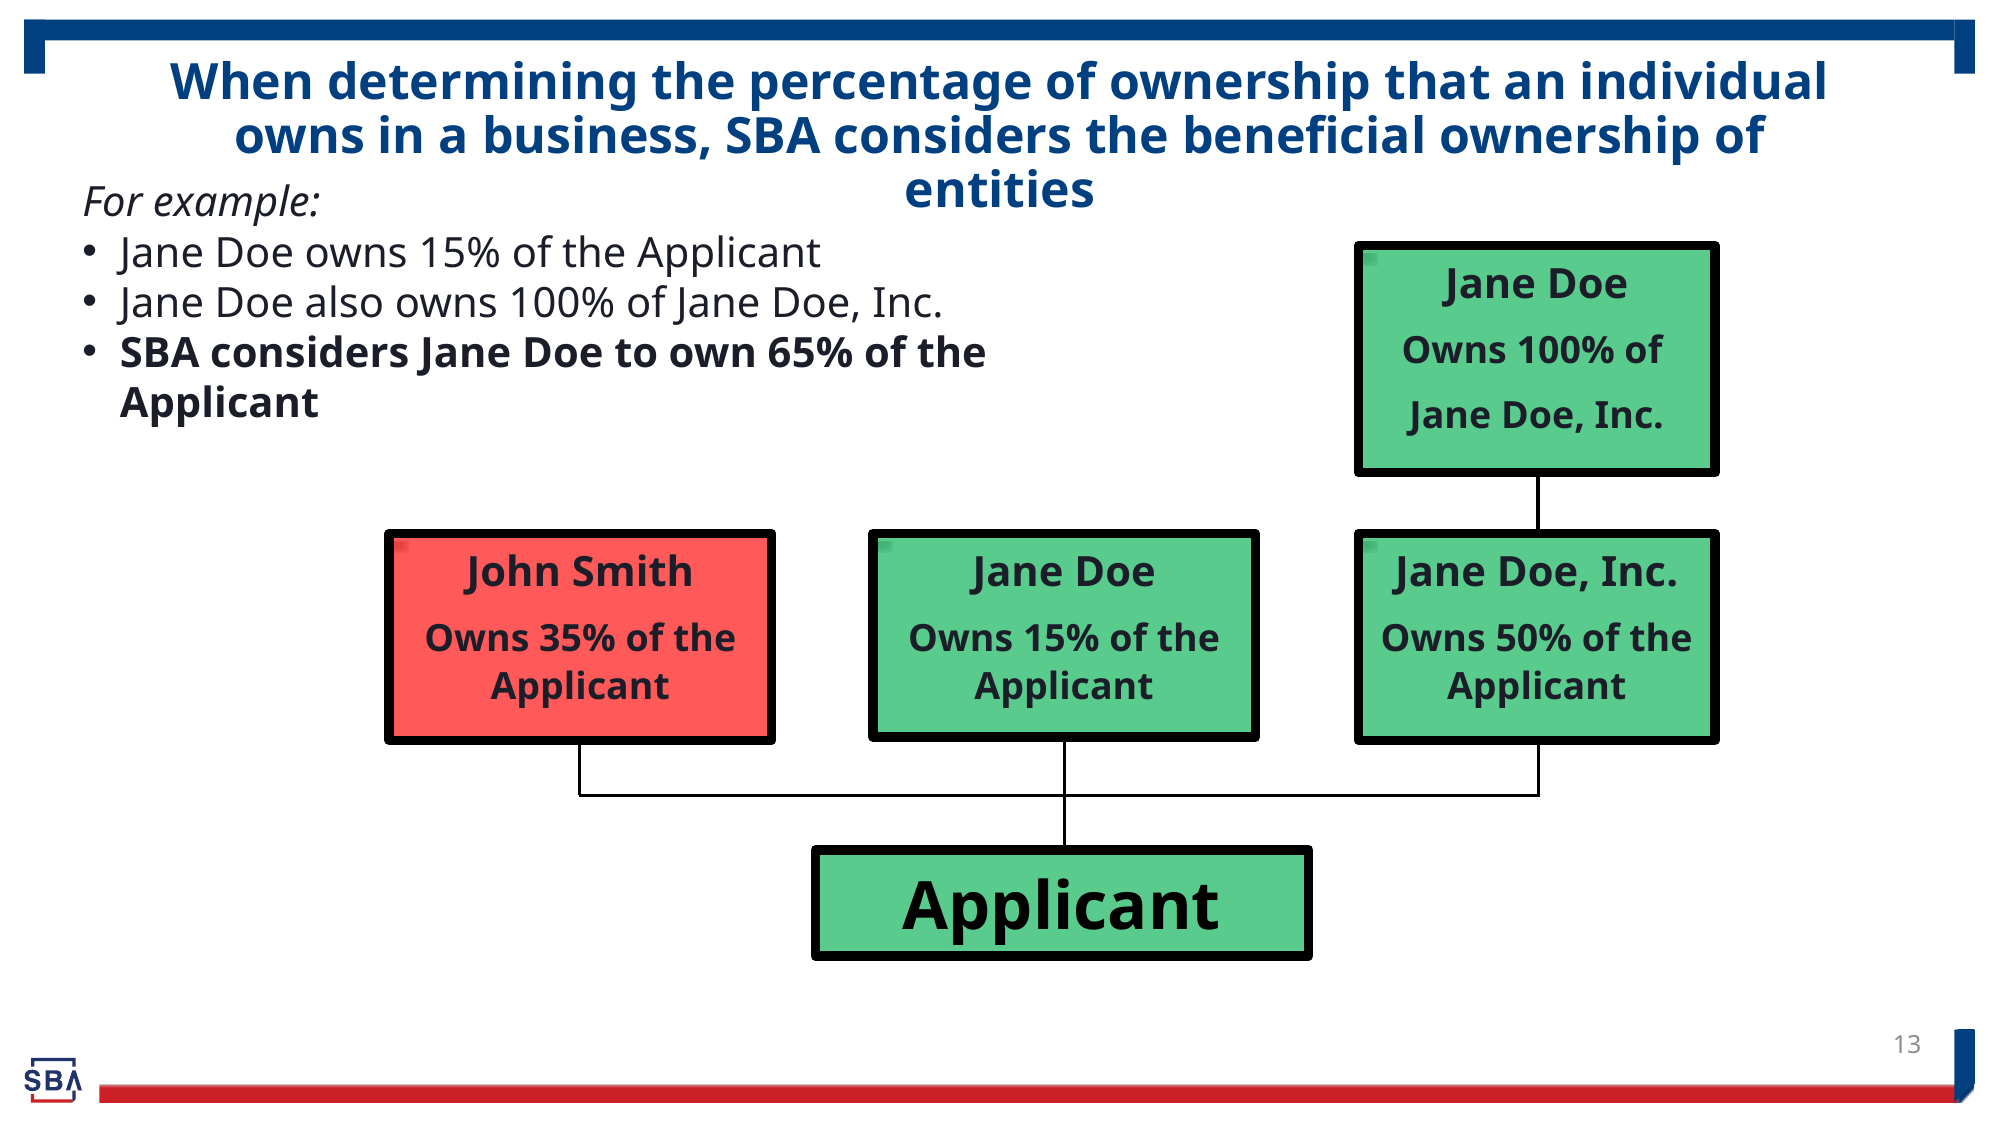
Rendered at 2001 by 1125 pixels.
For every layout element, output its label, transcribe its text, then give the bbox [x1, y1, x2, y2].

slide_number 13 [1486, 1016, 1937, 1076]
list For example: Jane Doe owns 15% of the Applicant Jane Doe also owns 100% of Jane Doe, Inc. SBA considers Jane Doe to own 65% of the Applicant [67, 172, 1109, 401]
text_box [389, 245, 1716, 956]
title When determining the percentage of ownership that an individual owns in a business, SBA considers the beneficial ownership of entities [137, 48, 1863, 186]
